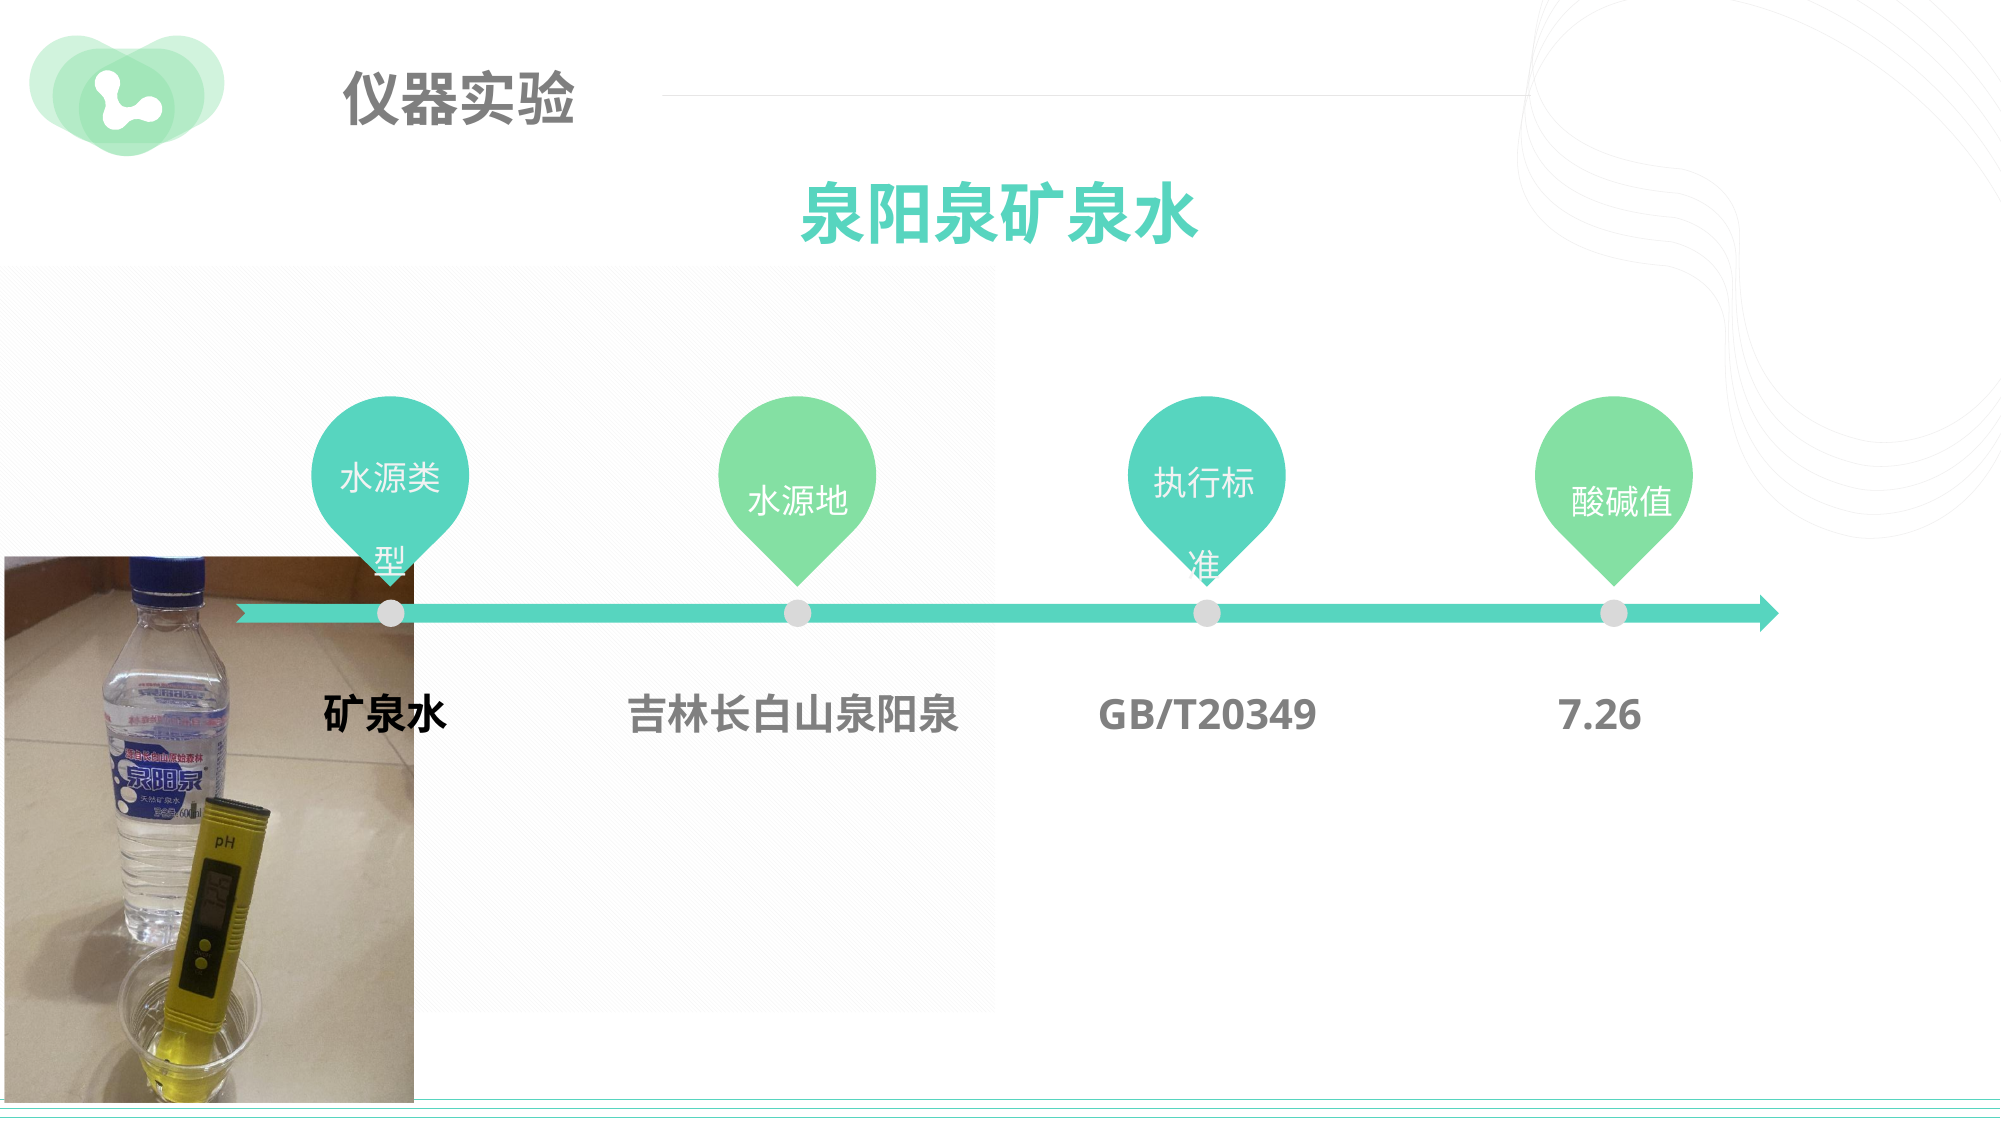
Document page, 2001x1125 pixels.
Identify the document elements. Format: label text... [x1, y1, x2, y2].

text_box 7.26 [1543, 680, 1658, 746]
text_box 仪器实验 [255, 29, 663, 166]
text_box [809, 602, 1196, 624]
text_box 泉阳泉矿泉水 [569, 136, 1431, 272]
text_box GB/T20349 [1082, 680, 1333, 746]
text_box [1192, 598, 1222, 628]
text_box [1625, 592, 1781, 635]
text_box [1218, 602, 1603, 624]
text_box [1534, 396, 1698, 554]
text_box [711, 396, 886, 554]
text_box [402, 602, 787, 624]
text_box [1599, 598, 1629, 628]
text_box 吉林长白山泉阳泉 [611, 680, 976, 746]
text_box [782, 598, 813, 628]
picture [0, 557, 482, 1102]
text_box [233, 602, 380, 624]
text_box [376, 598, 406, 625]
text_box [1127, 396, 1286, 554]
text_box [311, 396, 469, 563]
